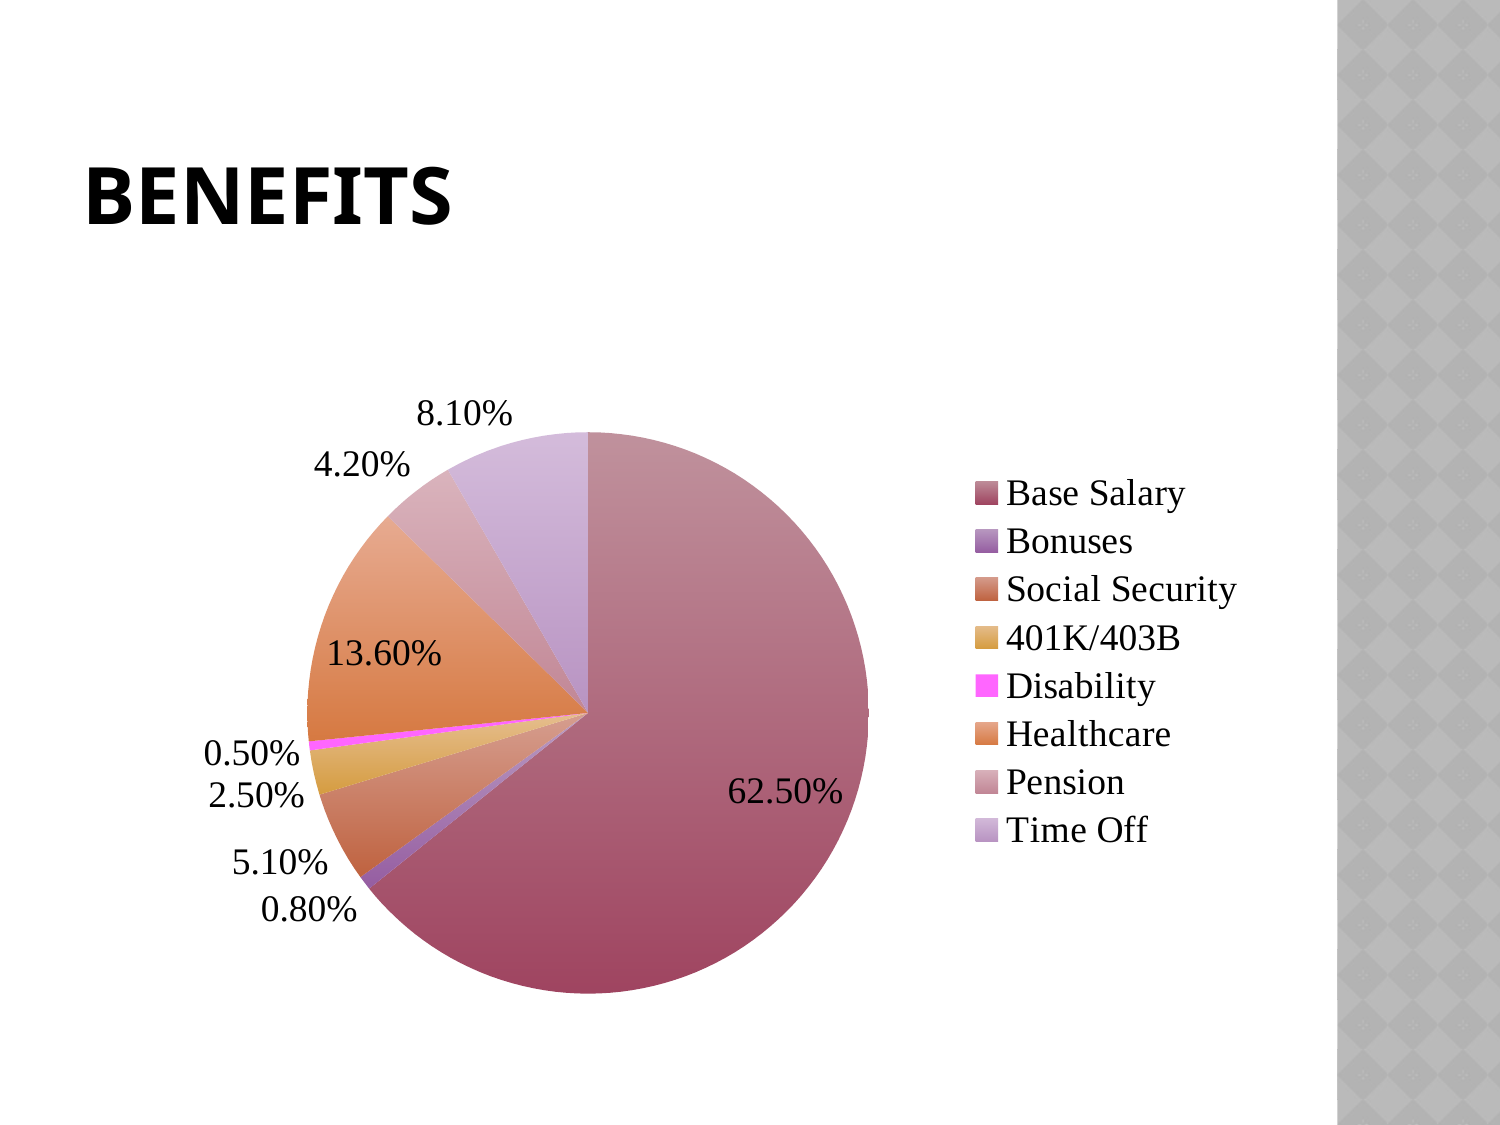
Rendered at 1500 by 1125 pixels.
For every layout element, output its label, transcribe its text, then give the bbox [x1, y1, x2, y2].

chart [74, 263, 1263, 1060]
title Benefits [75, 52, 1263, 240]
